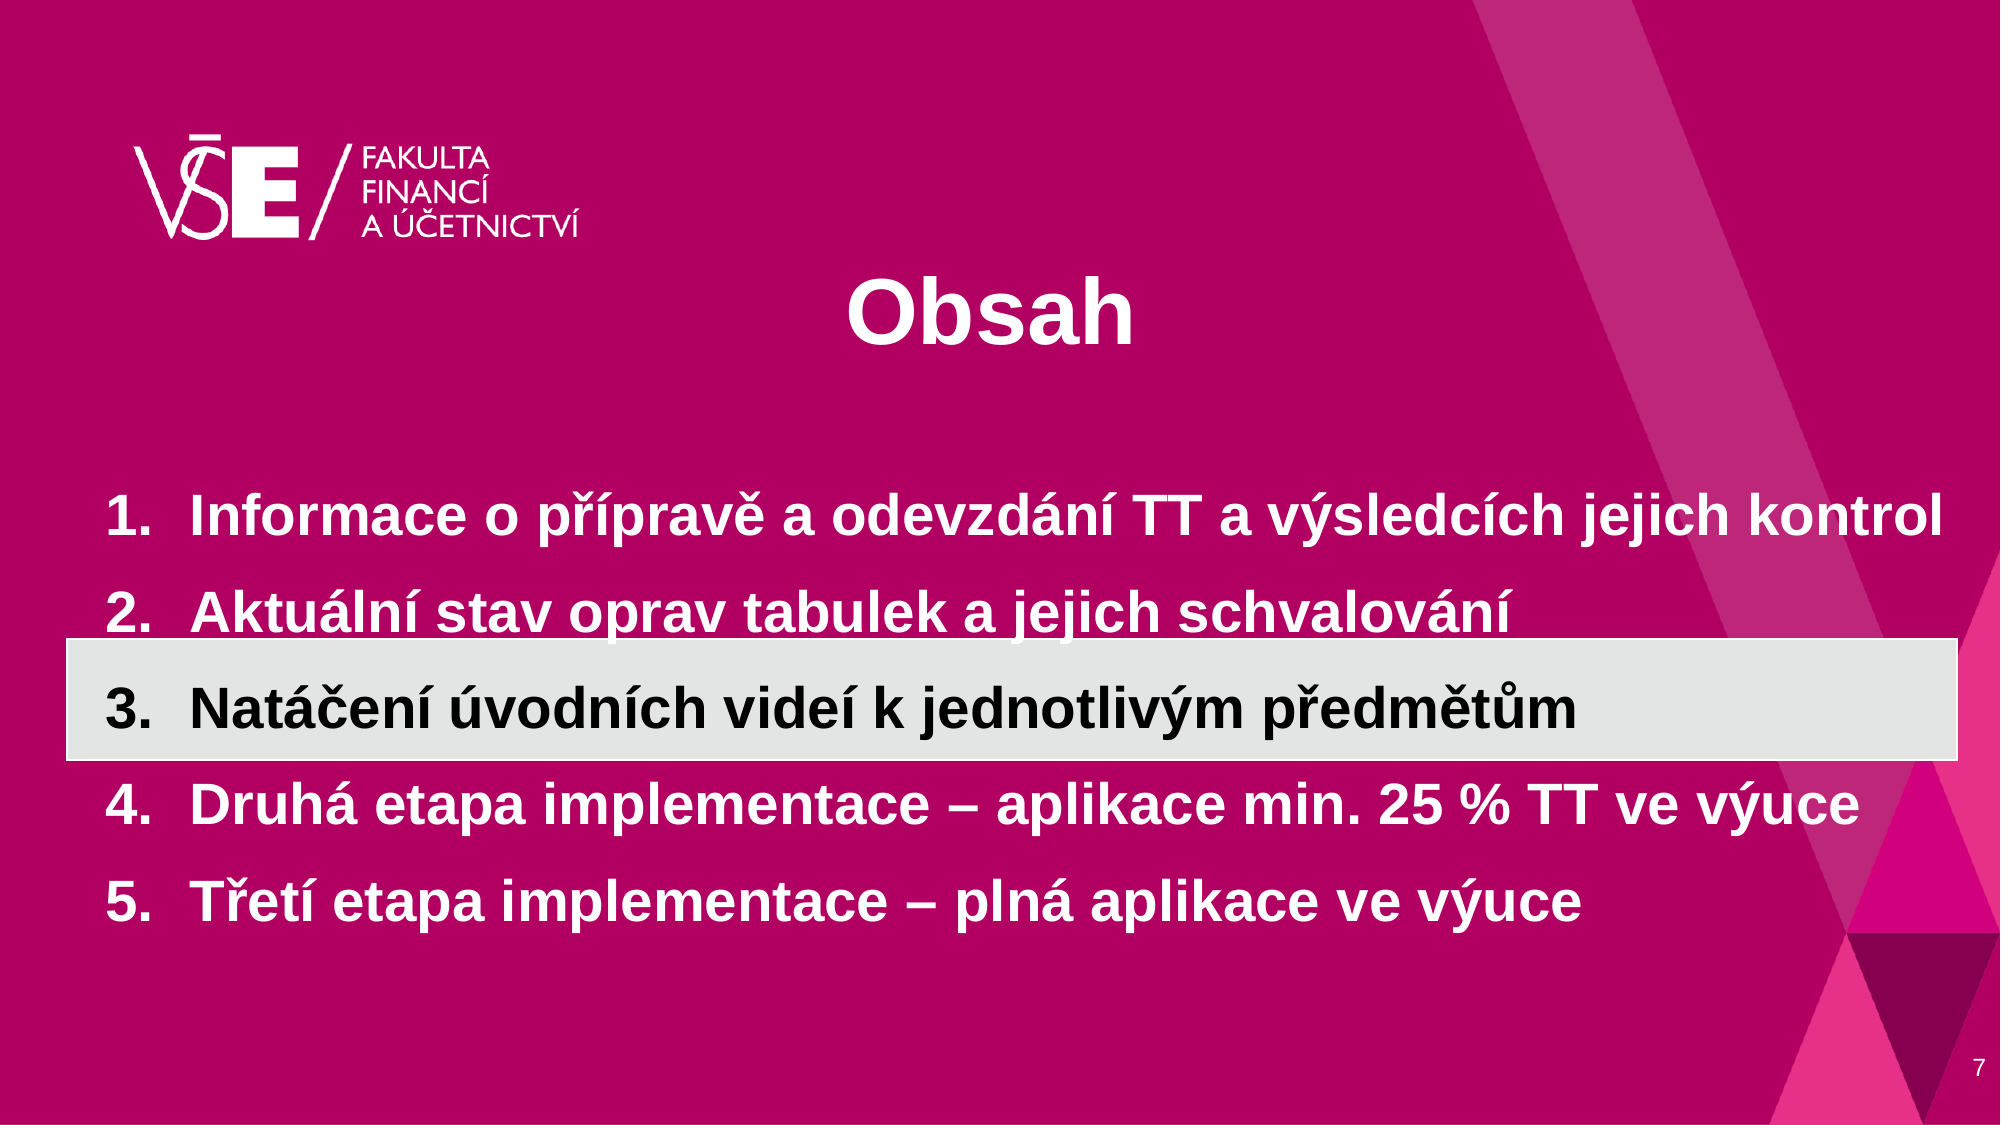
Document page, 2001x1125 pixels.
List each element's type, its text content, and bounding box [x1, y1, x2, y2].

text_box [66, 638, 90, 761]
text_box [125, 479, 1792, 599]
picture [0, 0, 2000, 1125]
text_box [123, 574, 1482, 674]
title Obsah [128, 256, 1854, 456]
text_box Informace o přípravě a odevzdání TT a výsledcích jejich kontrol Aktuální stav oprav tabulek a jejich schvalování Natáčení úvodních videí k jednotlivým předmětům Druhá etapa implementace – aplikace min. 25 % TT ve výuce Třetí etapa implementace – plná aplikace ve výuce [90, 456, 1993, 990]
